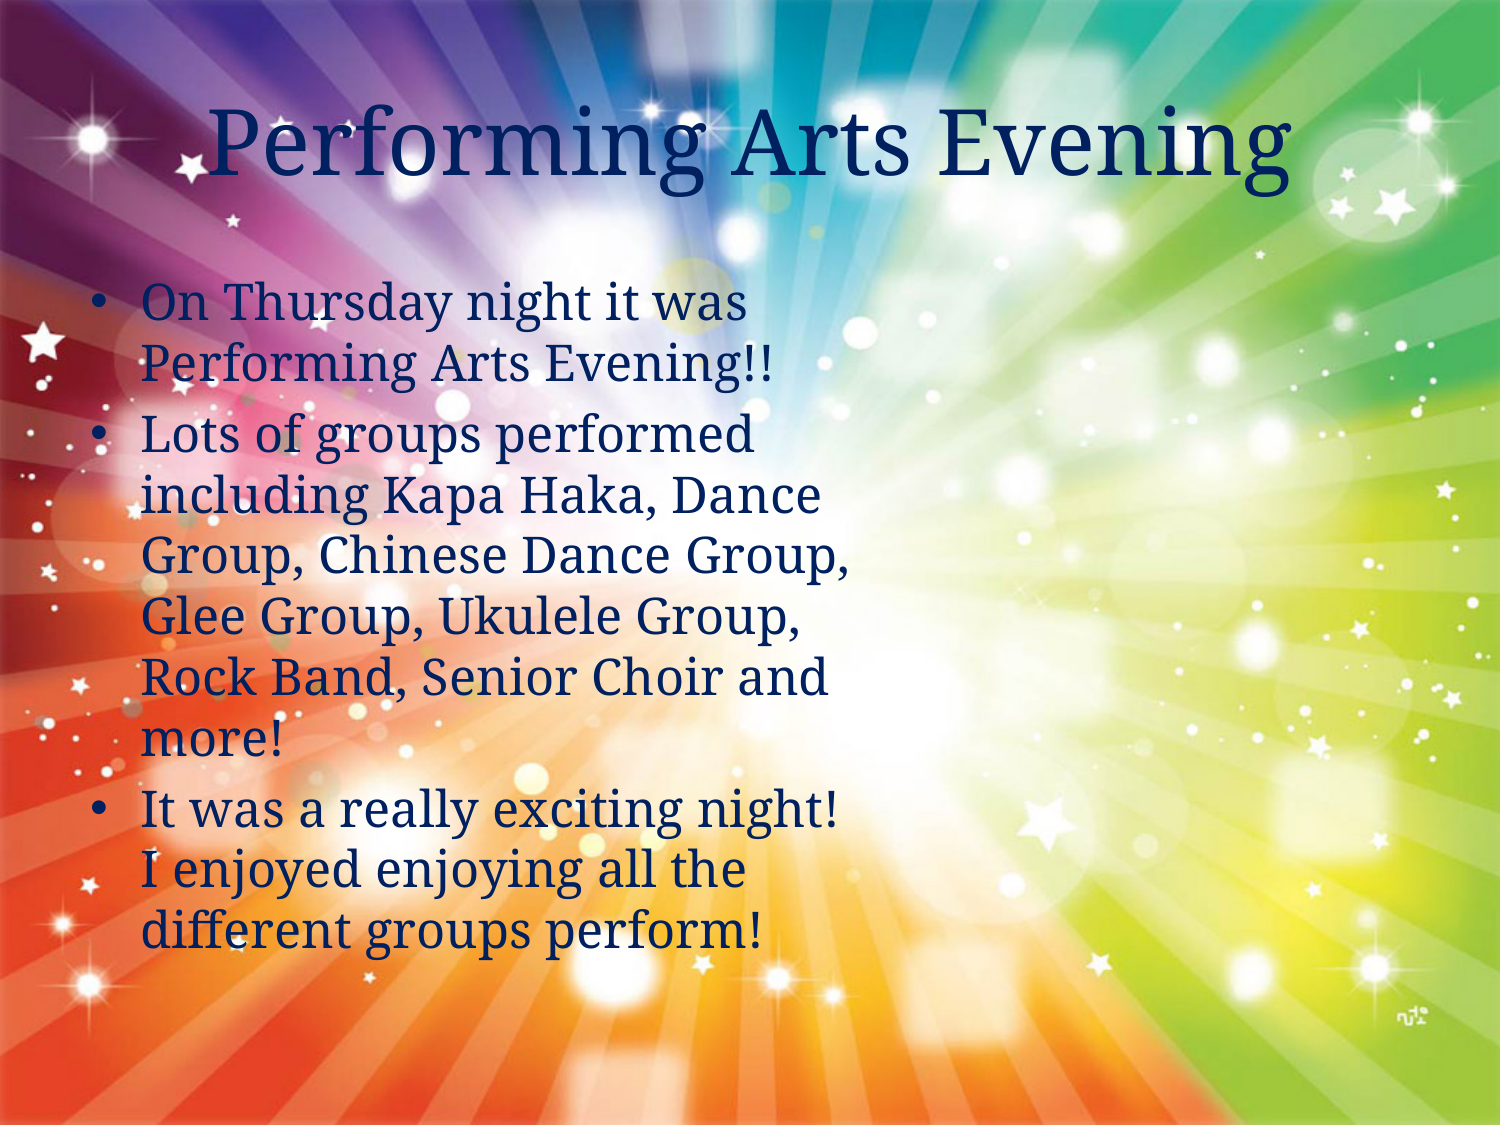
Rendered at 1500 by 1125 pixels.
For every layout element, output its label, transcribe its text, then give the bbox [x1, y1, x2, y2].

picture [0, 0, 1500, 1125]
list On Thursday night it was Performing Arts Evening!! Lots of groups performed including Kapa Haka, Dance Group, Chinese Dance Group, Glee Group, Ukulele Group, Rock Band, Senior Choir and more! It was a really exciting night! I enjoyed enjoying all the different groups perform! [75, 262, 869, 1005]
title Performing Arts Evening [75, 45, 1425, 233]
